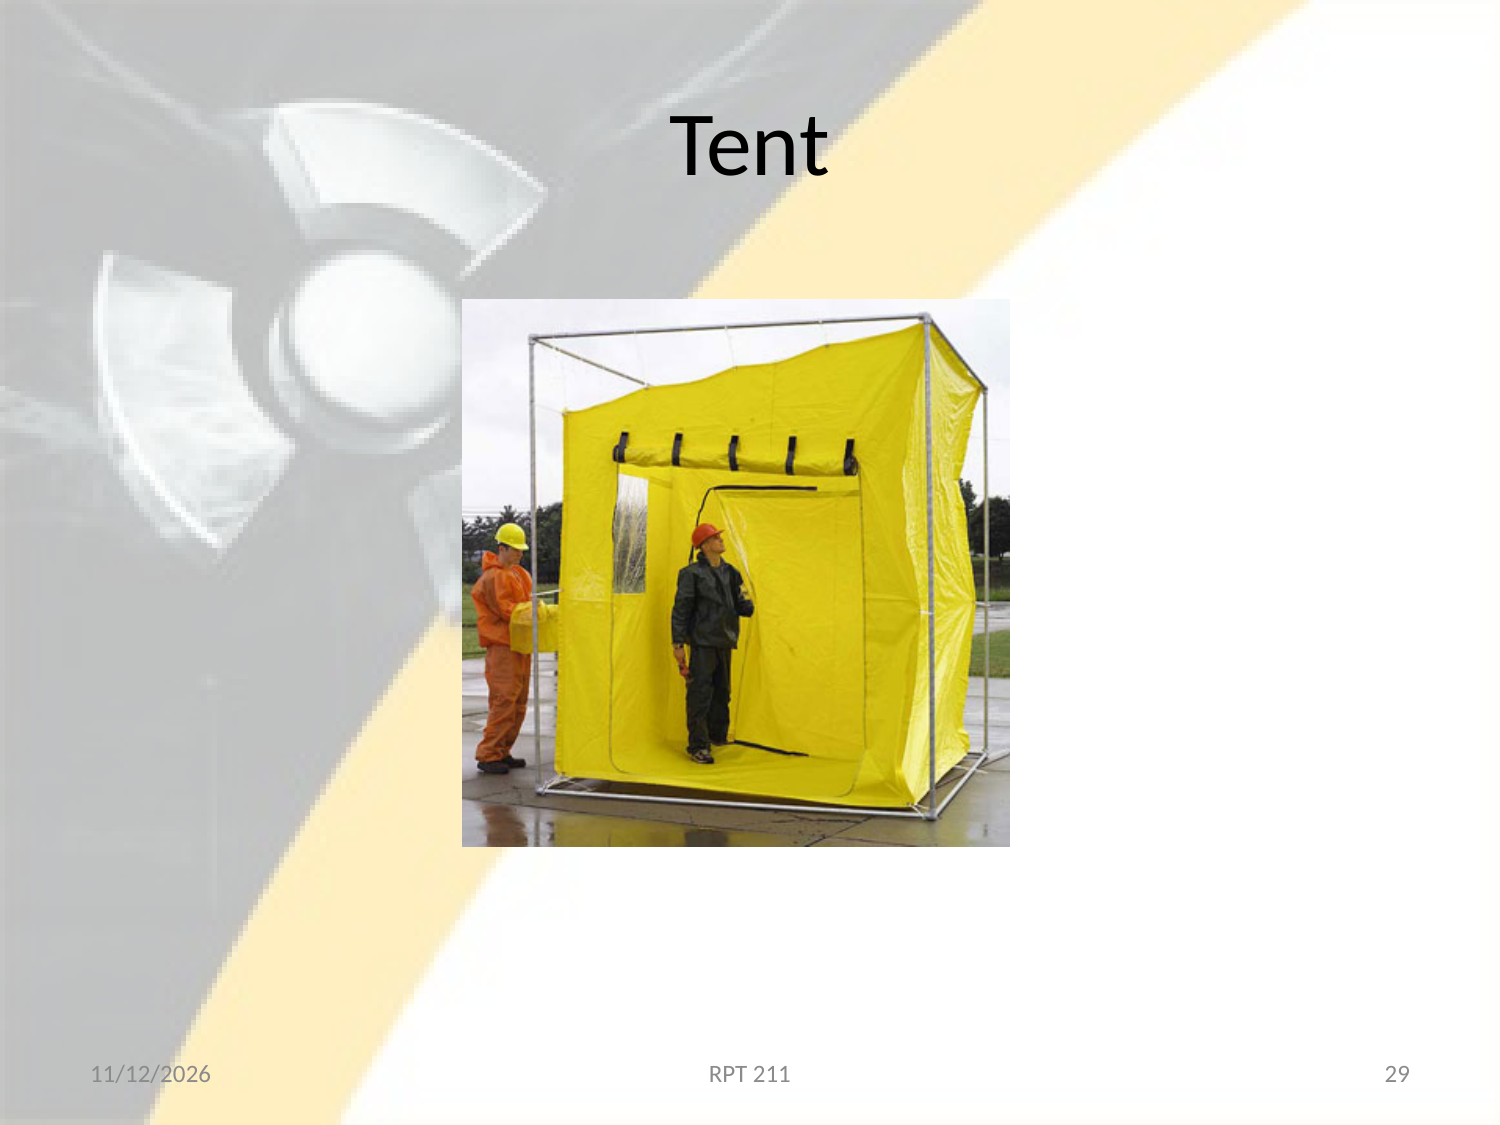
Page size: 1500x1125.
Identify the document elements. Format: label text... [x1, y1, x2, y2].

picture [462, 299, 1010, 847]
title Tent [75, 45, 1425, 233]
footer RPT 211 [512, 1042, 988, 1103]
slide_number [75, 1042, 425, 1103]
slide_number 29 [1074, 1042, 1425, 1103]
